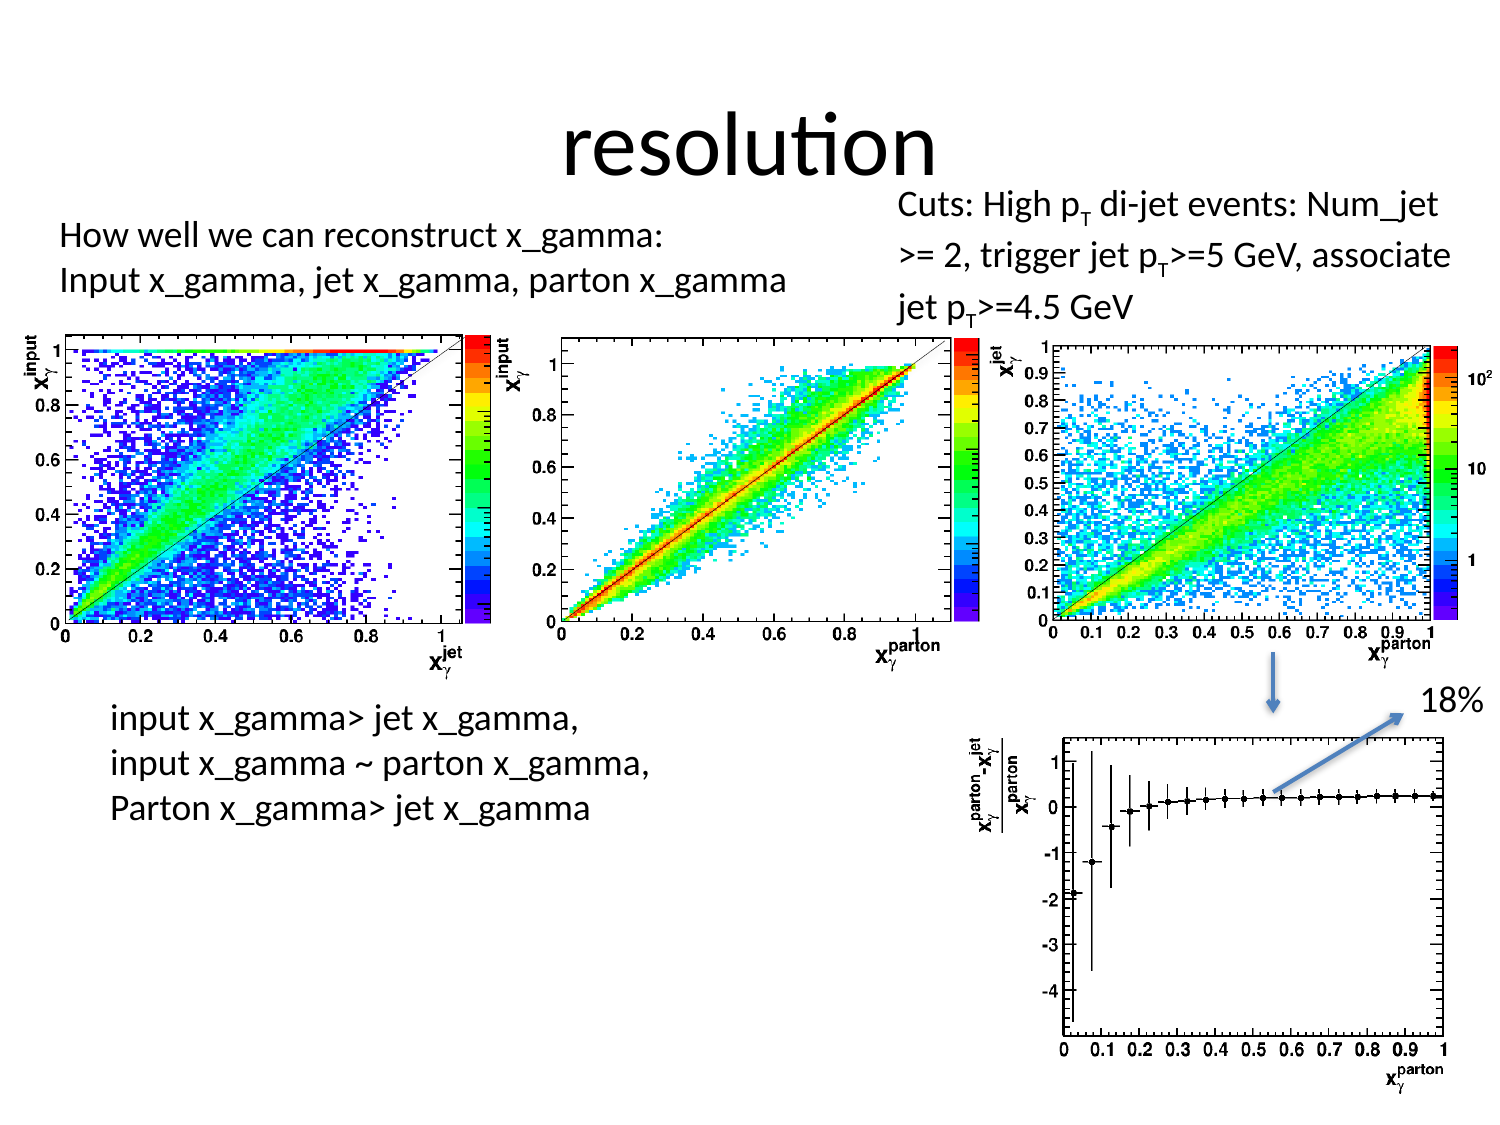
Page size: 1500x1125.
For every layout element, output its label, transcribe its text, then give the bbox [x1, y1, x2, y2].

title resolution [75, 45, 1425, 233]
text_box 18% [1404, 673, 1499, 728]
text_box Cuts: High pT di-jet events: Num_jet >= 2, trigger jet pT>=5 GeV, associate jet pT>=4.5 GeV [807, 171, 1500, 341]
picture [16, 323, 1495, 681]
text_box input x_gamma> jet x_gamma, input x_gamma ~ parton x_gamma, Parton x_gamma> jet x_gamma [95, 685, 674, 836]
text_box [1272, 713, 1405, 793]
picture [959, 728, 1468, 1095]
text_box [563, 340, 946, 621]
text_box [1051, 346, 1426, 621]
text_box How well we can reconstruct x_gamma: Input x_gamma, jet x_gamma, parton x_gamma [44, 202, 804, 307]
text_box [68, 336, 466, 621]
